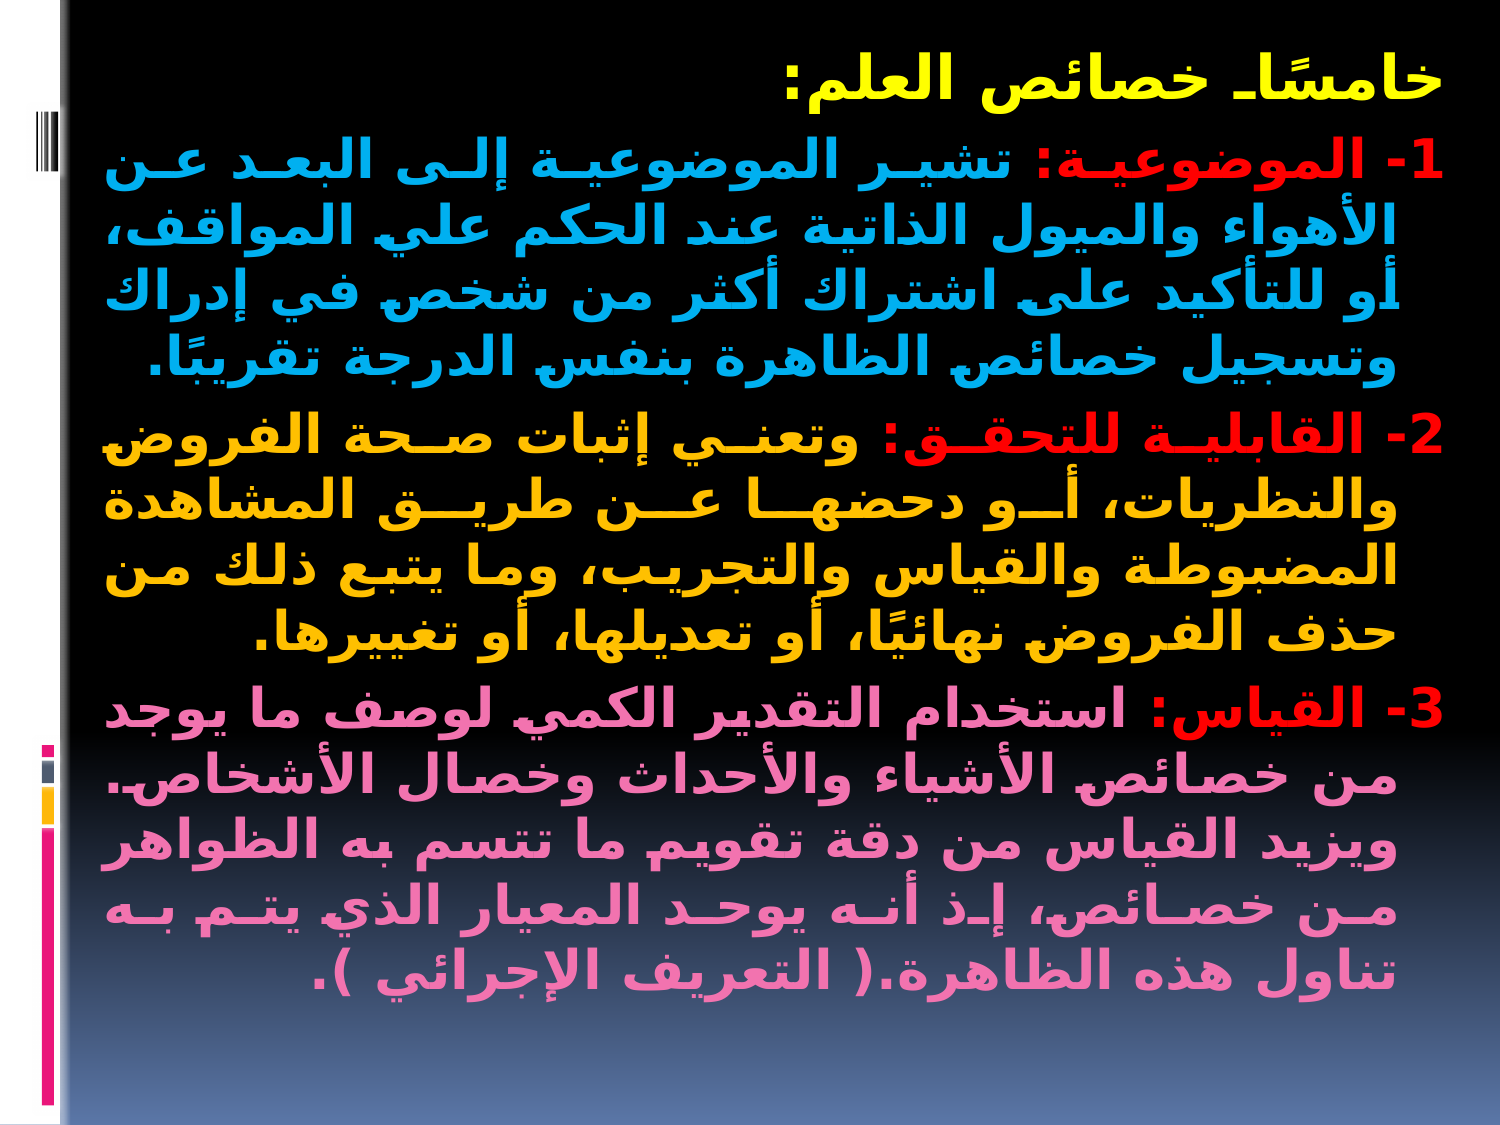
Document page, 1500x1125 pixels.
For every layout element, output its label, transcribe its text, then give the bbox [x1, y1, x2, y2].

list خامسًاـ خصائص العلم: 1- الموضوعية: تشير الموضوعية إلى البعد عن الأهواء والميول الذاتية عند الحكم علي المواقف، أو للتأكيد على اشتراك أكثر من شخص في إدراك وتسجيل خصائص الظاهرة بنفس الدرجة تقريبًا. 2- القابلية للتحقق: وتعني إثبات صحة الفروض والنظريات، أو دحضها عن طريق المشاهدة المضبوطة والقياس والتجريب، وما يتبع ذلك من حذف الفروض نهائيًا، أو تعديلها، أو تغييرها. 3- القياس: استخدام التقدير الكمي لوصف ما يوجد من خصائص الأشياء والأحداث وخصال الأشخاص. ويزيد القياس من دقة تقويم ما تتسم به الظواهر من خصائص، إذ أنه يوحد المعيار الذي يتم به تناول هذه الظاهرة.( التعريف الإجرائي ). [88, 30, 1471, 1125]
